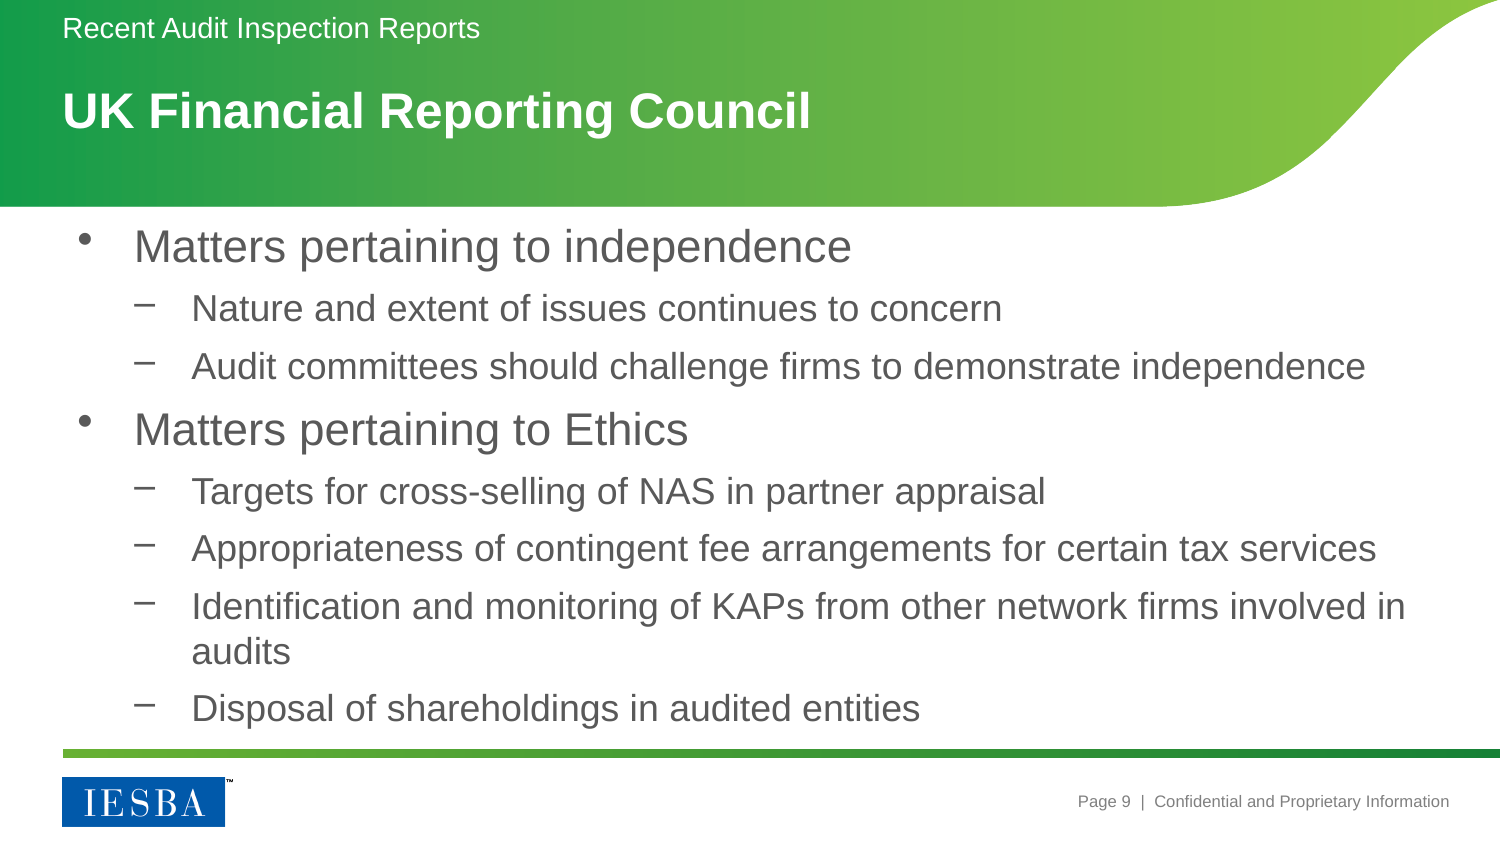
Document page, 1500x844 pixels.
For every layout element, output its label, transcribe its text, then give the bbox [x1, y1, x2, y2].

picture [62, 777, 233, 827]
list Matters pertaining to independence Nature and extent of issues continues to concern Audit committees should challenge firms to demonstrate independence Matters pertaining to Ethics Targets for cross-selling of NAS in partner appraisal Appropriateness of contingent fee arrangements for certain tax services Identification and monitoring of KAPs from other network firms involved in audits Disposal of shareholdings in audited entities [62, 209, 1488, 747]
picture [0, 0, 1500, 207]
title UK Financial Reporting Council [62, 75, 1300, 142]
subtitle Recent Audit Inspection Reports [62, 9, 500, 38]
